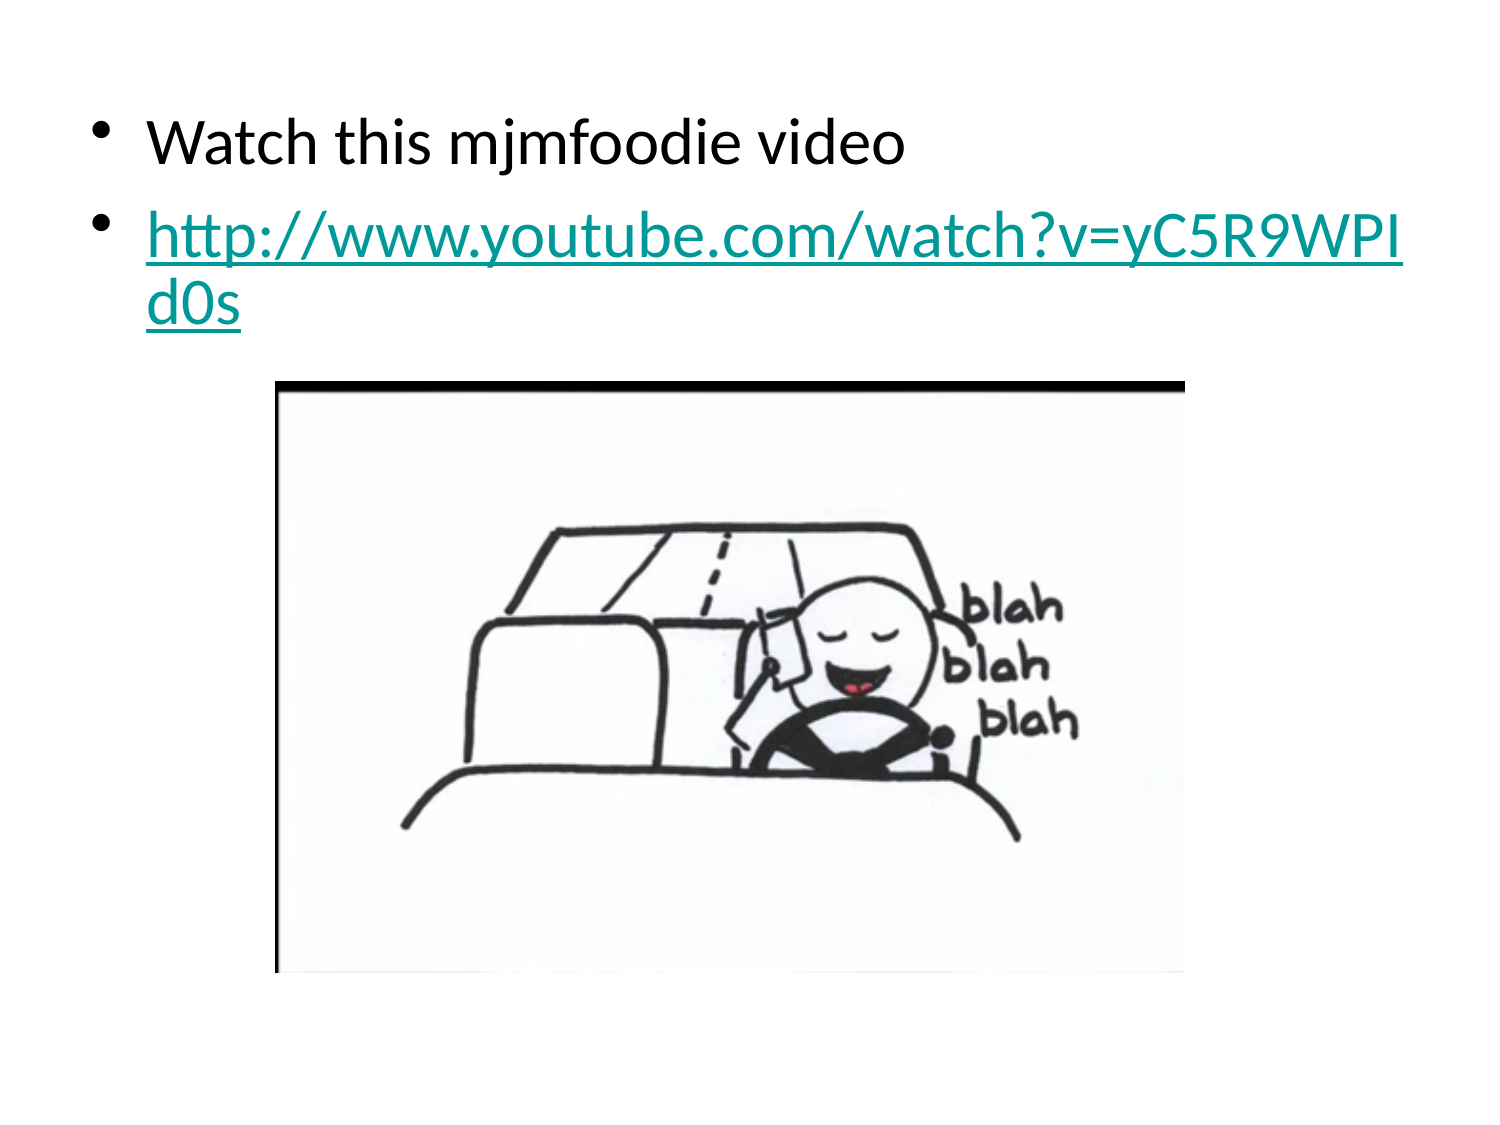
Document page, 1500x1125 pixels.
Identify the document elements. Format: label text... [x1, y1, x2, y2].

picture [275, 380, 1186, 974]
list Watch this mjmfoodie video http://www.youtube.com/watch?v=yC5R9WPId0s [75, 90, 1425, 1005]
